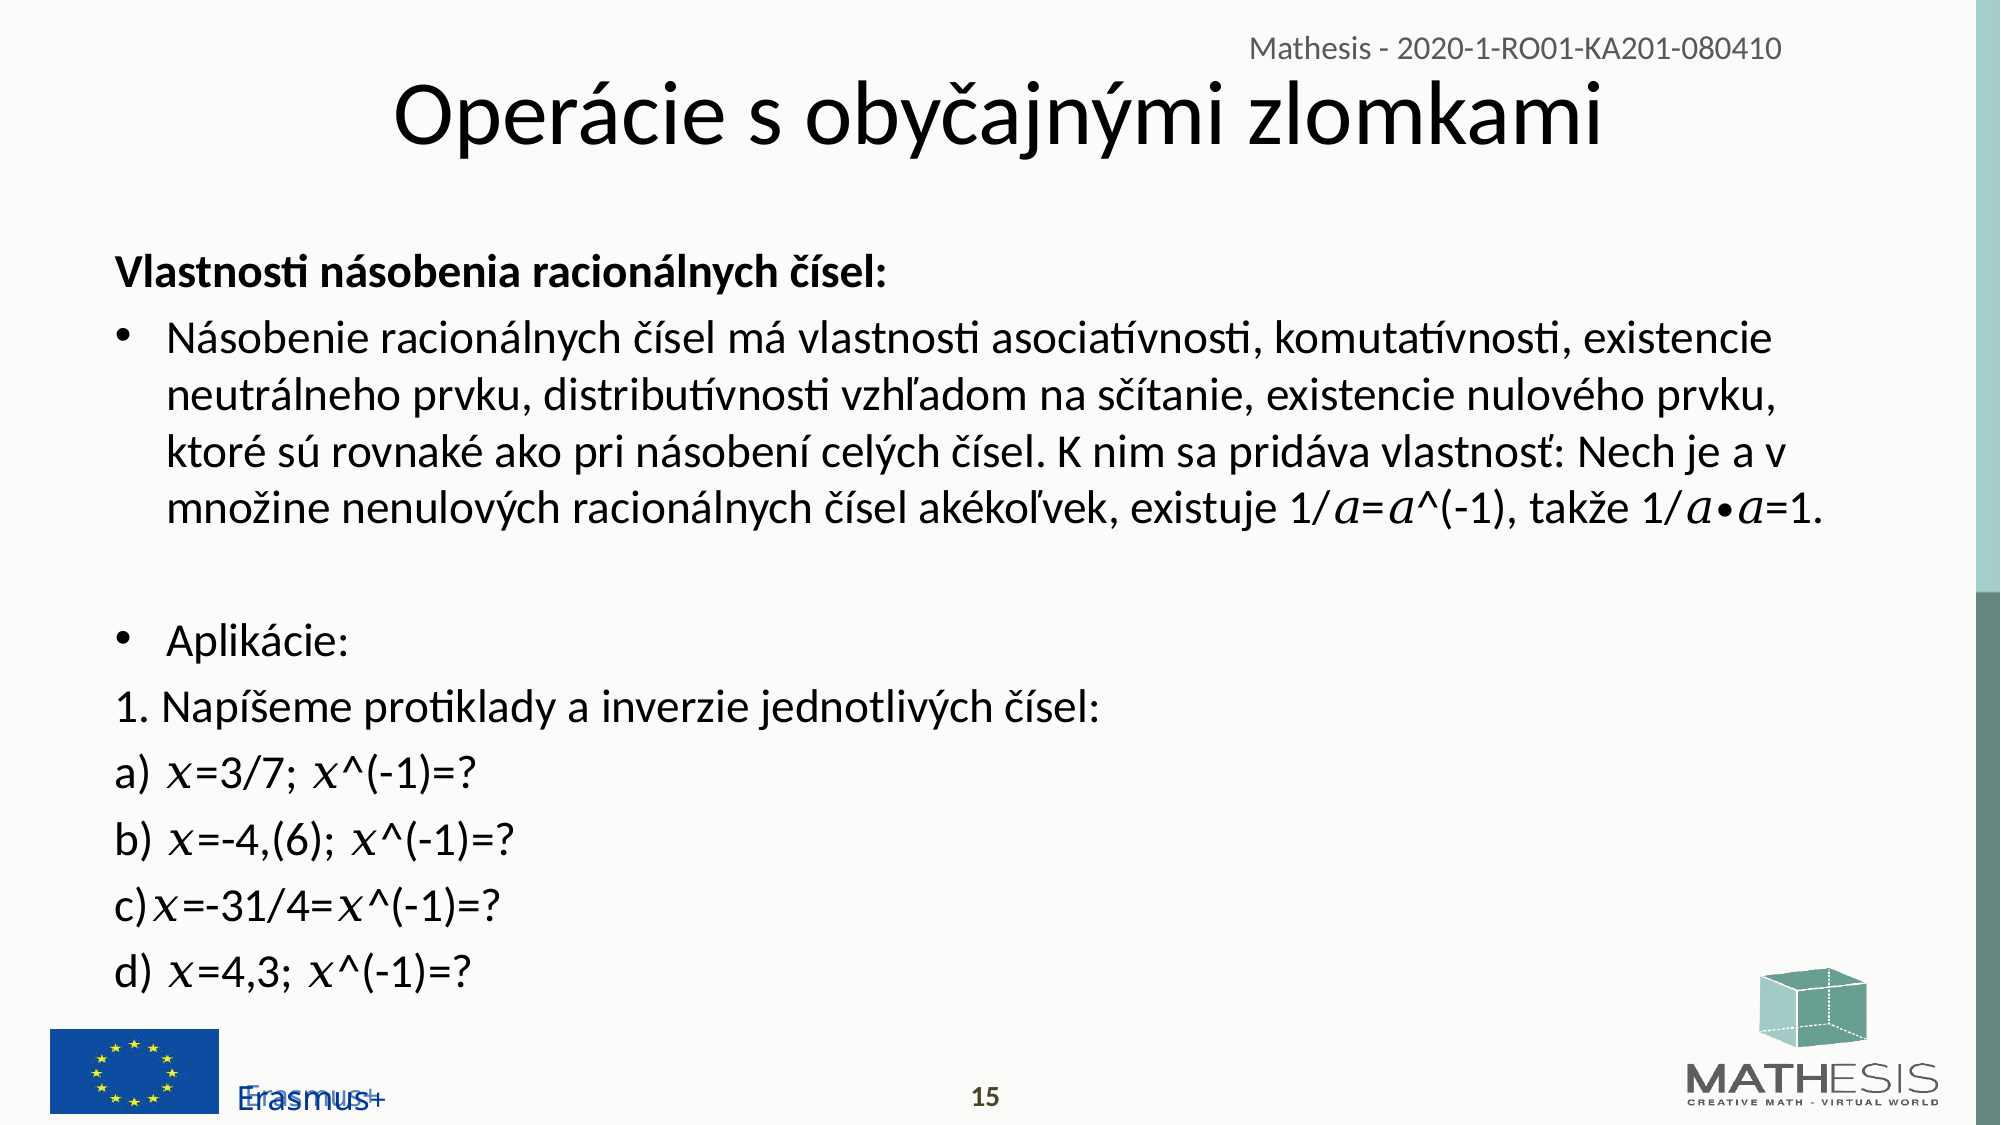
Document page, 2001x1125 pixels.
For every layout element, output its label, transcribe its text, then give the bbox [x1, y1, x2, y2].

title Operácie s obyčajnými zlomkami [99, 45, 1900, 232]
picture [50, 1029, 219, 1114]
list Vlastnosti násobenia racionálnych čísel: Násobenie racionálnych čísel má vlastnosti asociatívnosti, komutatívnosti, existencie neutrálneho prvku, distributívnosti vzhľadom na sčítanie, existencie nulového prvku, ktoré sú rovnaké ako pri násobení celých čísel. K nim sa pridáva vlastnosť: Nech je a v množine nenulových racionálnych čísel akékoľvek, existuje 1/𝑎=𝑎^(-1), takže 1/𝑎∙𝑎=1. Aplikácie: 1. Napíšeme protiklady a inverzie jednotlivých čísel: a) 𝑥=3/7; 𝑥^(-1)=? b) 𝑥=-4,(6); 𝑥^(-1)=? c)𝑥=-31/4=𝑥^(-1)=? d) 𝑥=4,3; 𝑥^(-1)=? [99, 232, 1900, 1005]
